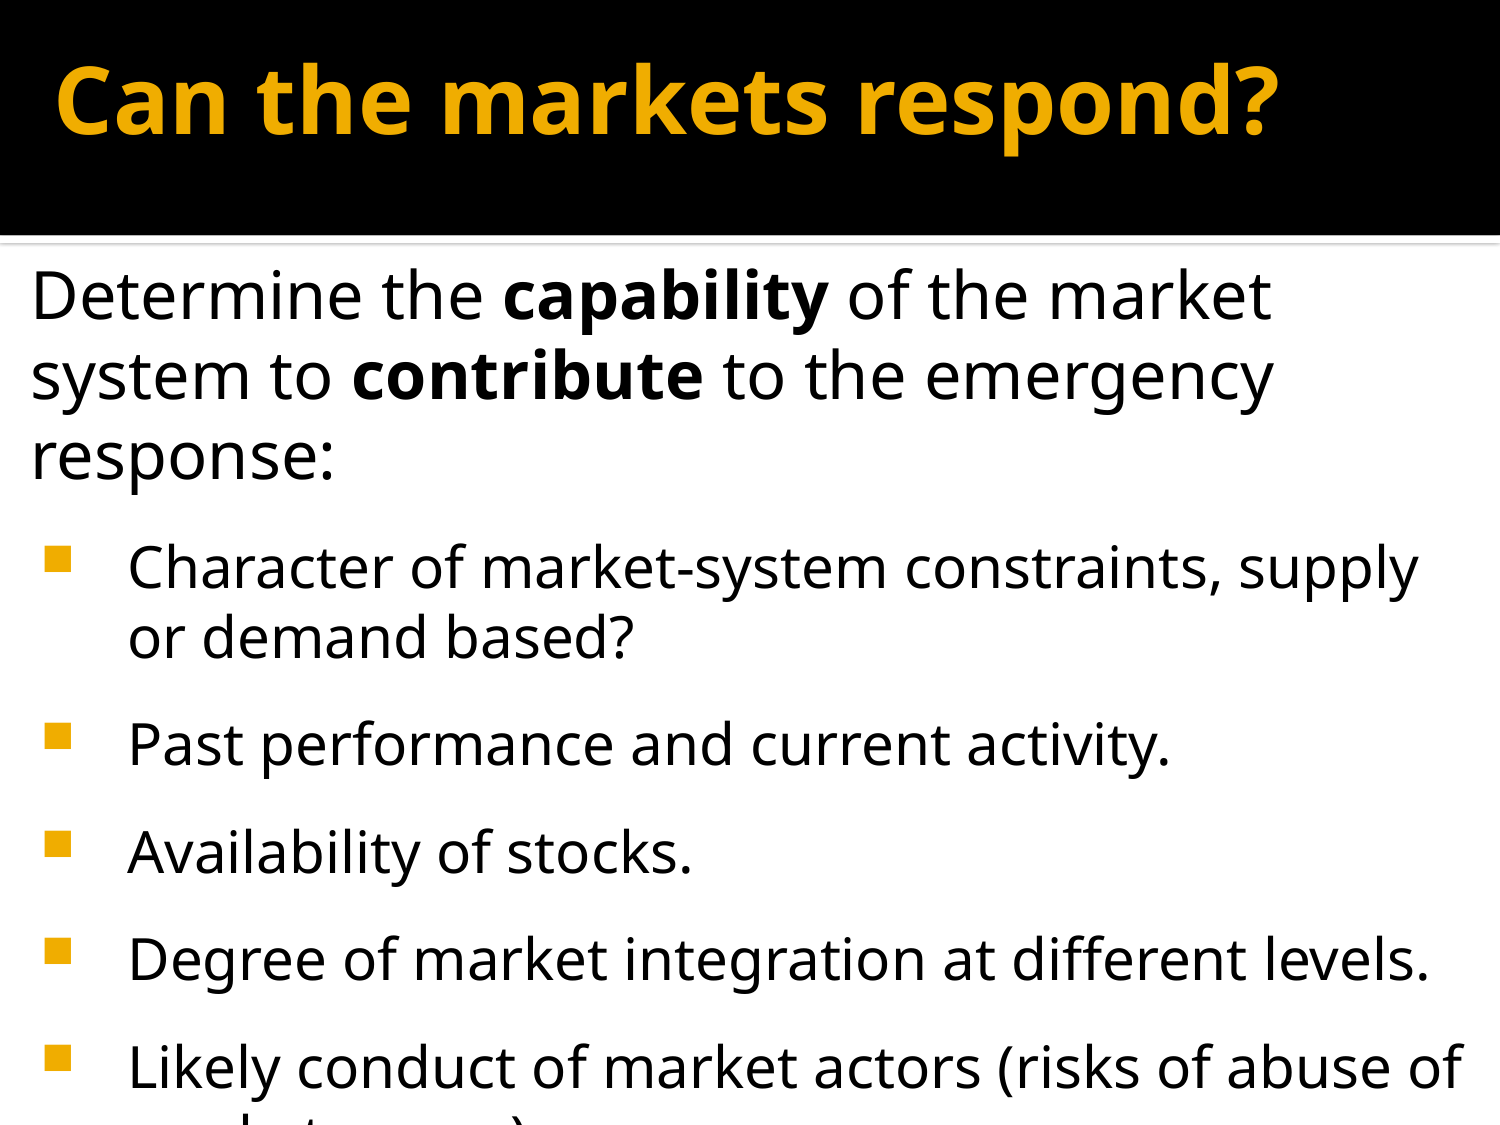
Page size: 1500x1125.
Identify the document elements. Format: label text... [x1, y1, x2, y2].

title Can the markets respond? [38, 28, 1451, 166]
list Determine the capability of the market system to contribute to the emergency response: Character of market-system constraints, supply or demand based? Past performance and current activity. Availability of stocks. Degree of market integration at different levels. Likely conduct of market actors (risks of abuse of market power). [21, 237, 1484, 1125]
